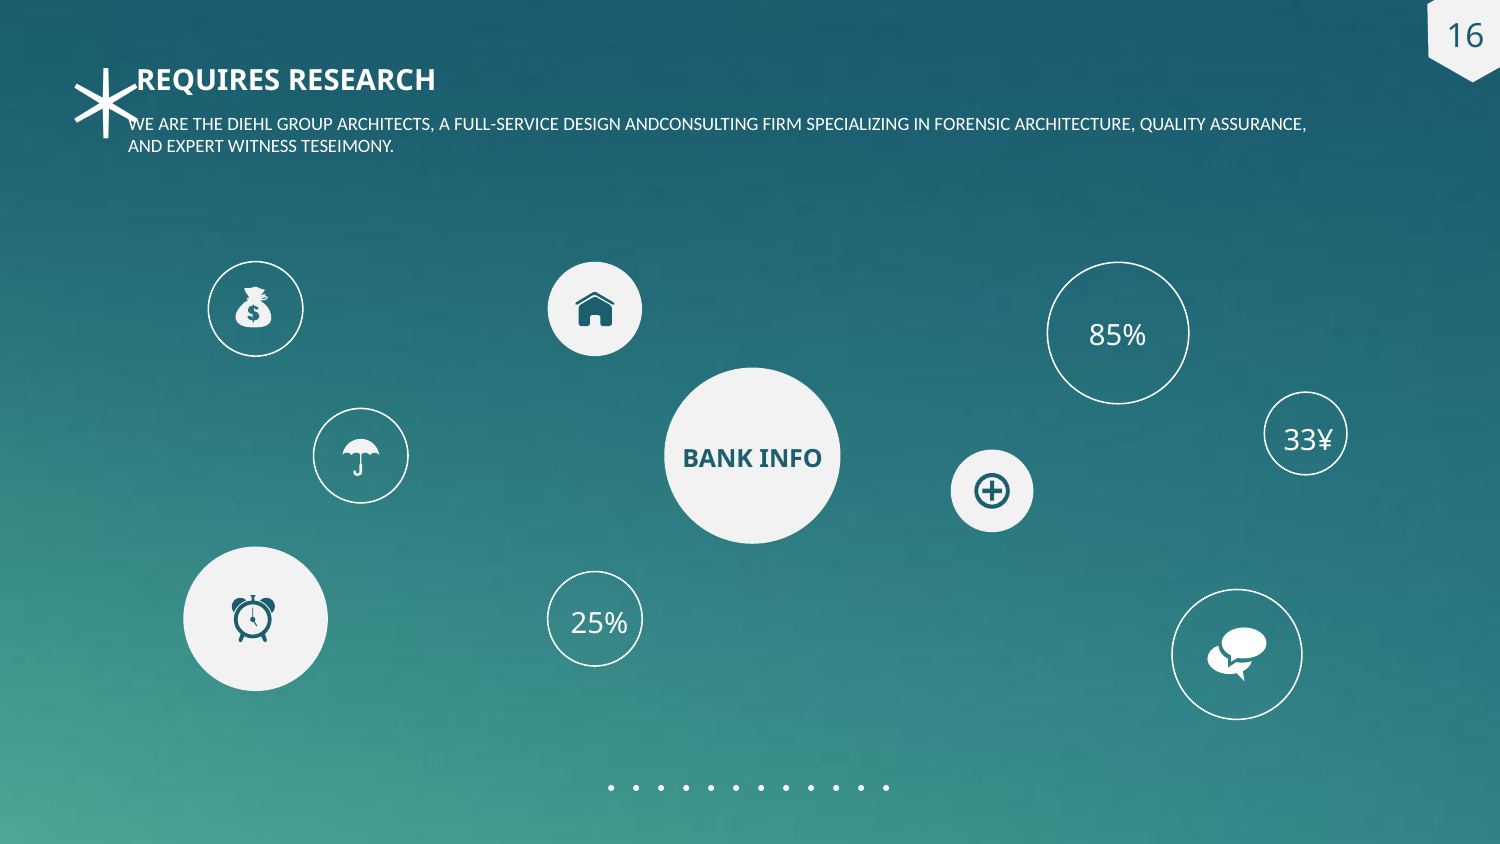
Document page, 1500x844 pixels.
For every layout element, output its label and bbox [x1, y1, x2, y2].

text_box [12, 38, 461, 166]
text_box [663, 367, 843, 544]
text_box [1264, 391, 1351, 476]
text_box [608, 784, 890, 792]
text_box [208, 261, 304, 357]
text_box [547, 571, 646, 667]
text_box [950, 449, 1034, 533]
text_box [183, 546, 329, 692]
text_box [1047, 262, 1190, 404]
text_box [313, 408, 409, 504]
picture [0, 0, 1500, 844]
text_box [1171, 589, 1303, 720]
text_box [547, 261, 643, 357]
